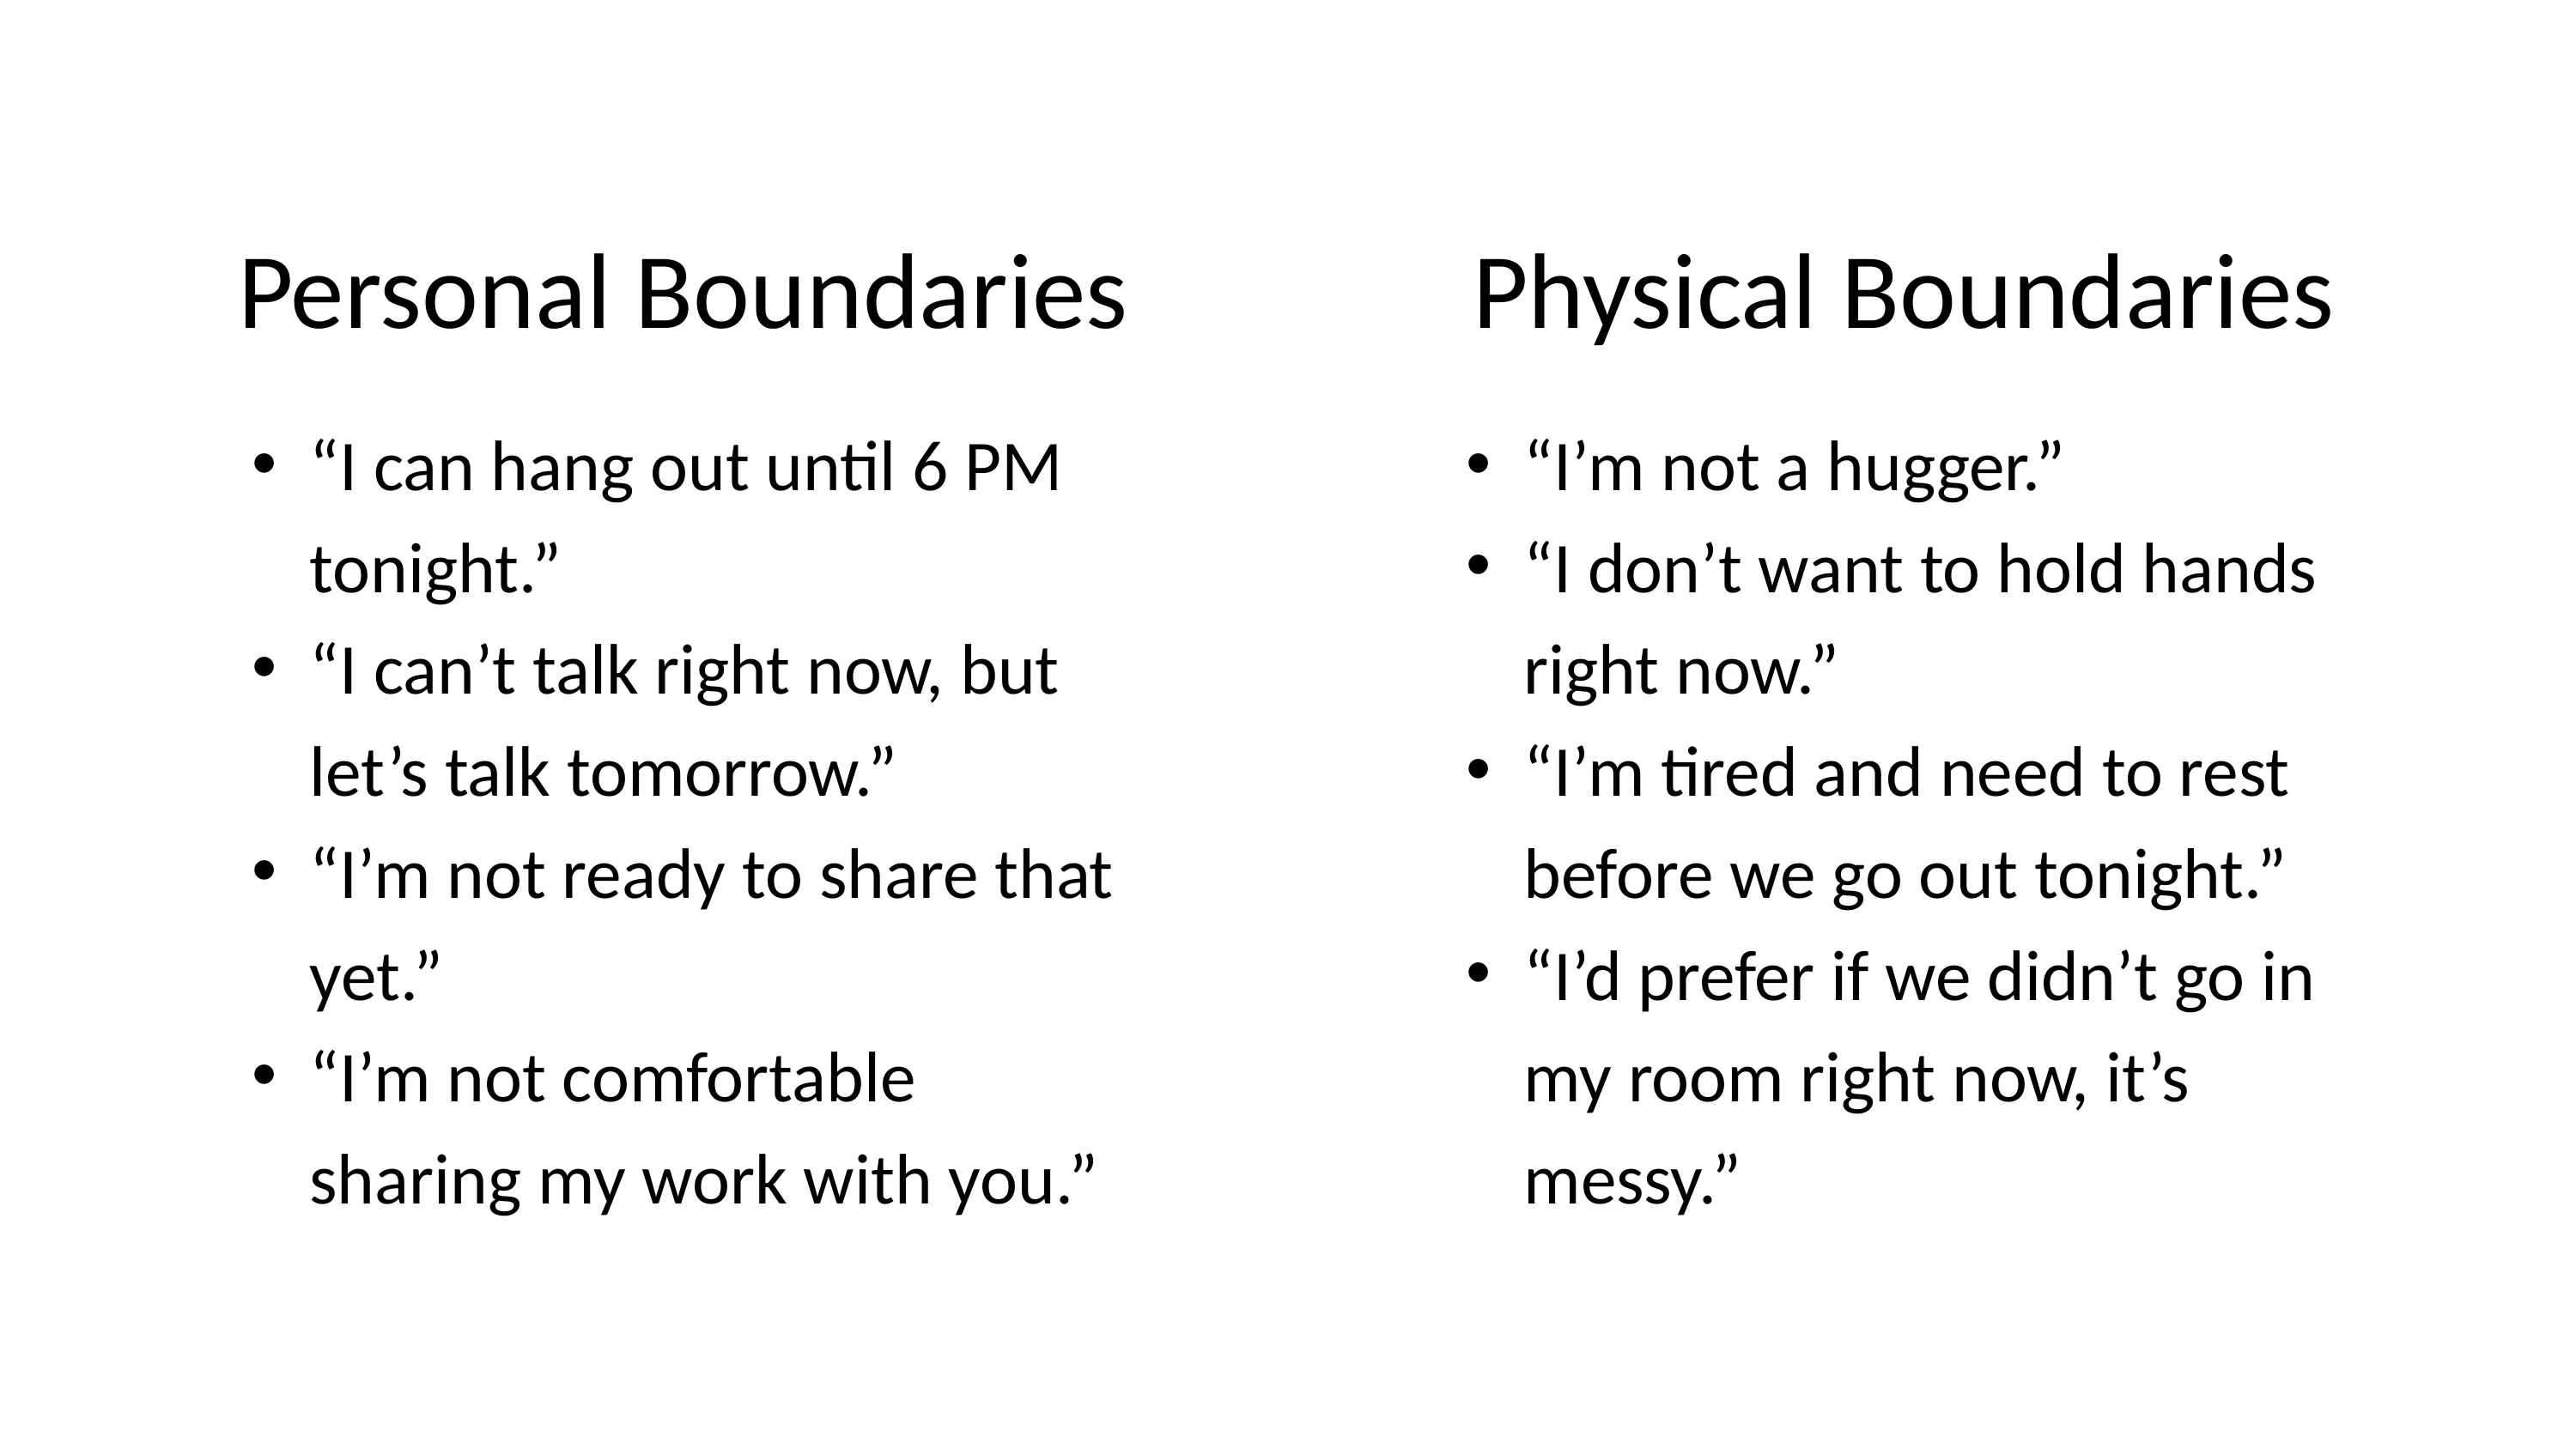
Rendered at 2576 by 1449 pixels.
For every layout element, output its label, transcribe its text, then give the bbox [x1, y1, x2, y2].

text_box “I can hang out until 6 PM tonight.” “I can’t talk right now, but let’s talk tomorrow.” “I’m not ready to share that yet.” “I’m not comfortable sharing my work with you.” [194, 403, 1126, 1219]
text_box “I’m not a hugger.” “I don’t want to hold hands right now.” “I’m tired and need to rest before we go out tonight.” “I’d prefer if we didn’t go in my room right now, it’s messy.” [1408, 403, 2357, 1219]
text_box Physical Boundaries [1412, 241, 2397, 350]
text_box Personal Boundaries [203, 241, 1164, 350]
